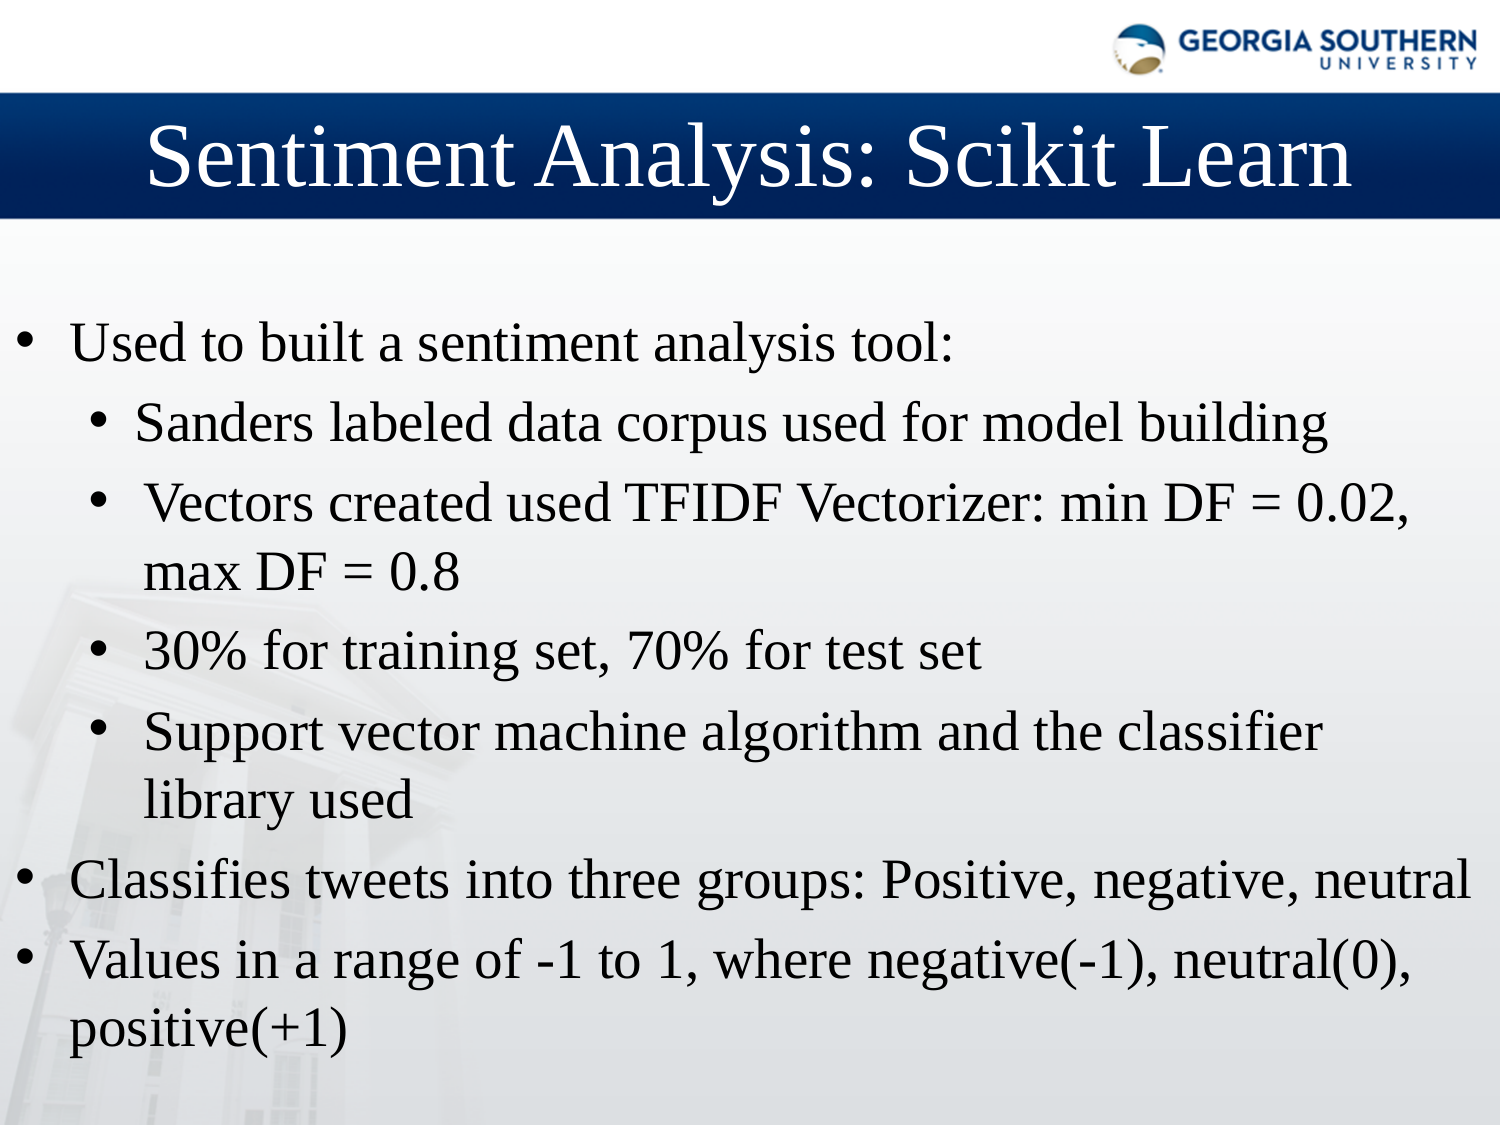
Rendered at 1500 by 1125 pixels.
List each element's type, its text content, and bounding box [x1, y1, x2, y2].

title Sentiment Analysis: Scikit Learn [75, 56, 1425, 217]
picture [0, 0, 1500, 217]
list Used to built a sentiment analysis tool: Sanders labeled data corpus used for model building Vectors created used TFIDF Vectorizer: min DF = 0.02, max DF = 0.8 30% for training set, 70% for test set Support vector machine algorithm and the classifier library used Classifies tweets into three groups: Positive, negative, neutral Values in a range of -1 to 1, where negative(-1), neutral(0), positive(+1) [0, 217, 1500, 1125]
